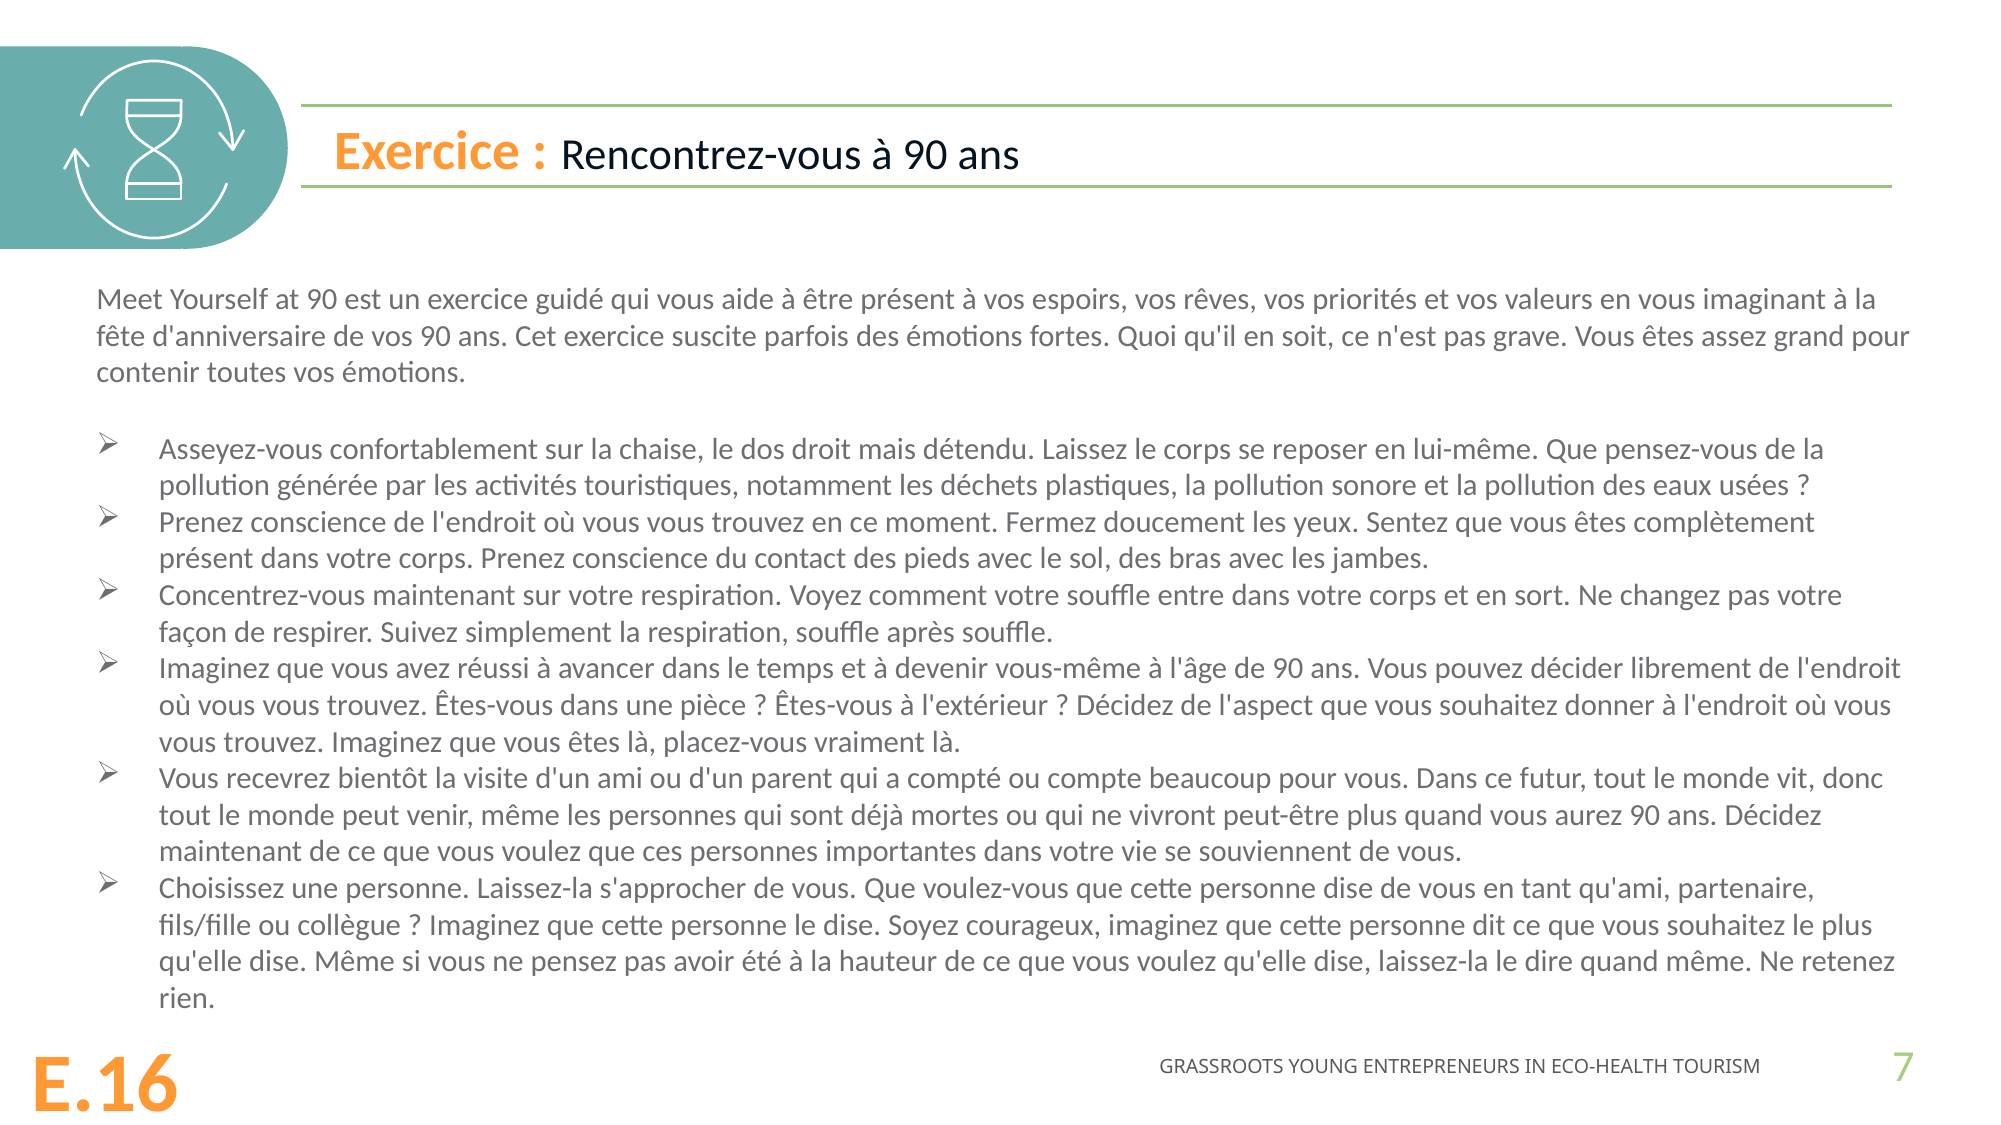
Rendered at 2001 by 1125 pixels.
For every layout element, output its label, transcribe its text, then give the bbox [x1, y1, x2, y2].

list Exercice : Rencontrez-vous à 90 ans [314, 83, 1896, 216]
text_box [63, 60, 245, 239]
slide_number 7 [1851, 1012, 1956, 1115]
list Meet Yourself at 90 est un exercice guidé qui vous aide à être présent à vos espoirs, vos rêves, vos priorités et vos valeurs en vous imaginant à la fête d'anniversaire de vos 90 ans. Cet exercice suscite parfois des émotions fortes. Quoi qu'il en soit, ce n'est pas grave. Vous êtes assez grand pour contenir toutes vos émotions. Asseyez-vous confortablement sur la chaise, le dos droit mais détendu. Laissez le corps se reposer en lui-même. Que pensez-vous de la pollution générée par les activités touristiques, notamment les déchets plastiques, la pollution sonore et la pollution des eaux usées ? Prenez conscience de l'endroit où vous vous trouvez en ce moment. Fermez doucement les yeux. Sentez que vous êtes complètement présent dans votre corps. Prenez conscience du contact des pieds avec le sol, des bras avec les jambes. Concentrez-vous maintenant sur votre respiration. Voyez comment votre souffle entre dans votre corps et en sort. Ne changez pas votre façon de respirer. Suivez simplement la respiration, souffle après souffle. Imaginez que vous avez réussi à avancer dans le temps et à devenir vous-même à l'âge de 90 ans. Vous pouvez décider librement de l'endroit où vous vous trouvez. Êtes-vous dans une pièce ? Êtes-vous à l'extérieur ? Décidez de l'aspect que vous souhaitez donner à l'endroit où vous vous trouvez. Imaginez que vous êtes là, placez-vous vraiment là. Vous recevrez bientôt la visite d'un ami ou d'un parent qui a compté ou compte beaucoup pour vous. Dans ce futur, tout le monde vit, donc tout le monde peut venir, même les personnes qui sont déjà mortes ou qui ne vivront peut-être plus quand vous aurez 90 ans. Décidez maintenant de ce que vous voulez que ces personnes importantes dans votre vie se souviennent de vous. Choisissez une personne. Laissez-la s'approcher de vous. Que voulez-vous que cette personne dise de vous en tant qu'ami, partenaire, fils/fille ou collègue ? Imaginez que cette personne le dise. Soyez courageux, imaginez que cette personne dit ce que vous souhaitez le plus qu'elle dise. Même si vous ne pensez pas avoir été à la hauteur de ce que vous voulez qu'elle dise, laissez-la le dire quand même. Ne retenez rien. [76, 258, 1932, 970]
text_box E.16 [11, 1044, 300, 1125]
text_box [0, 46, 238, 249]
text_box [245, 64, 288, 231]
text_box GRASSROOTS YOUNG ENTREPRENEURS IN ECO-HEALTH TOURISM [1144, 1046, 1852, 1085]
